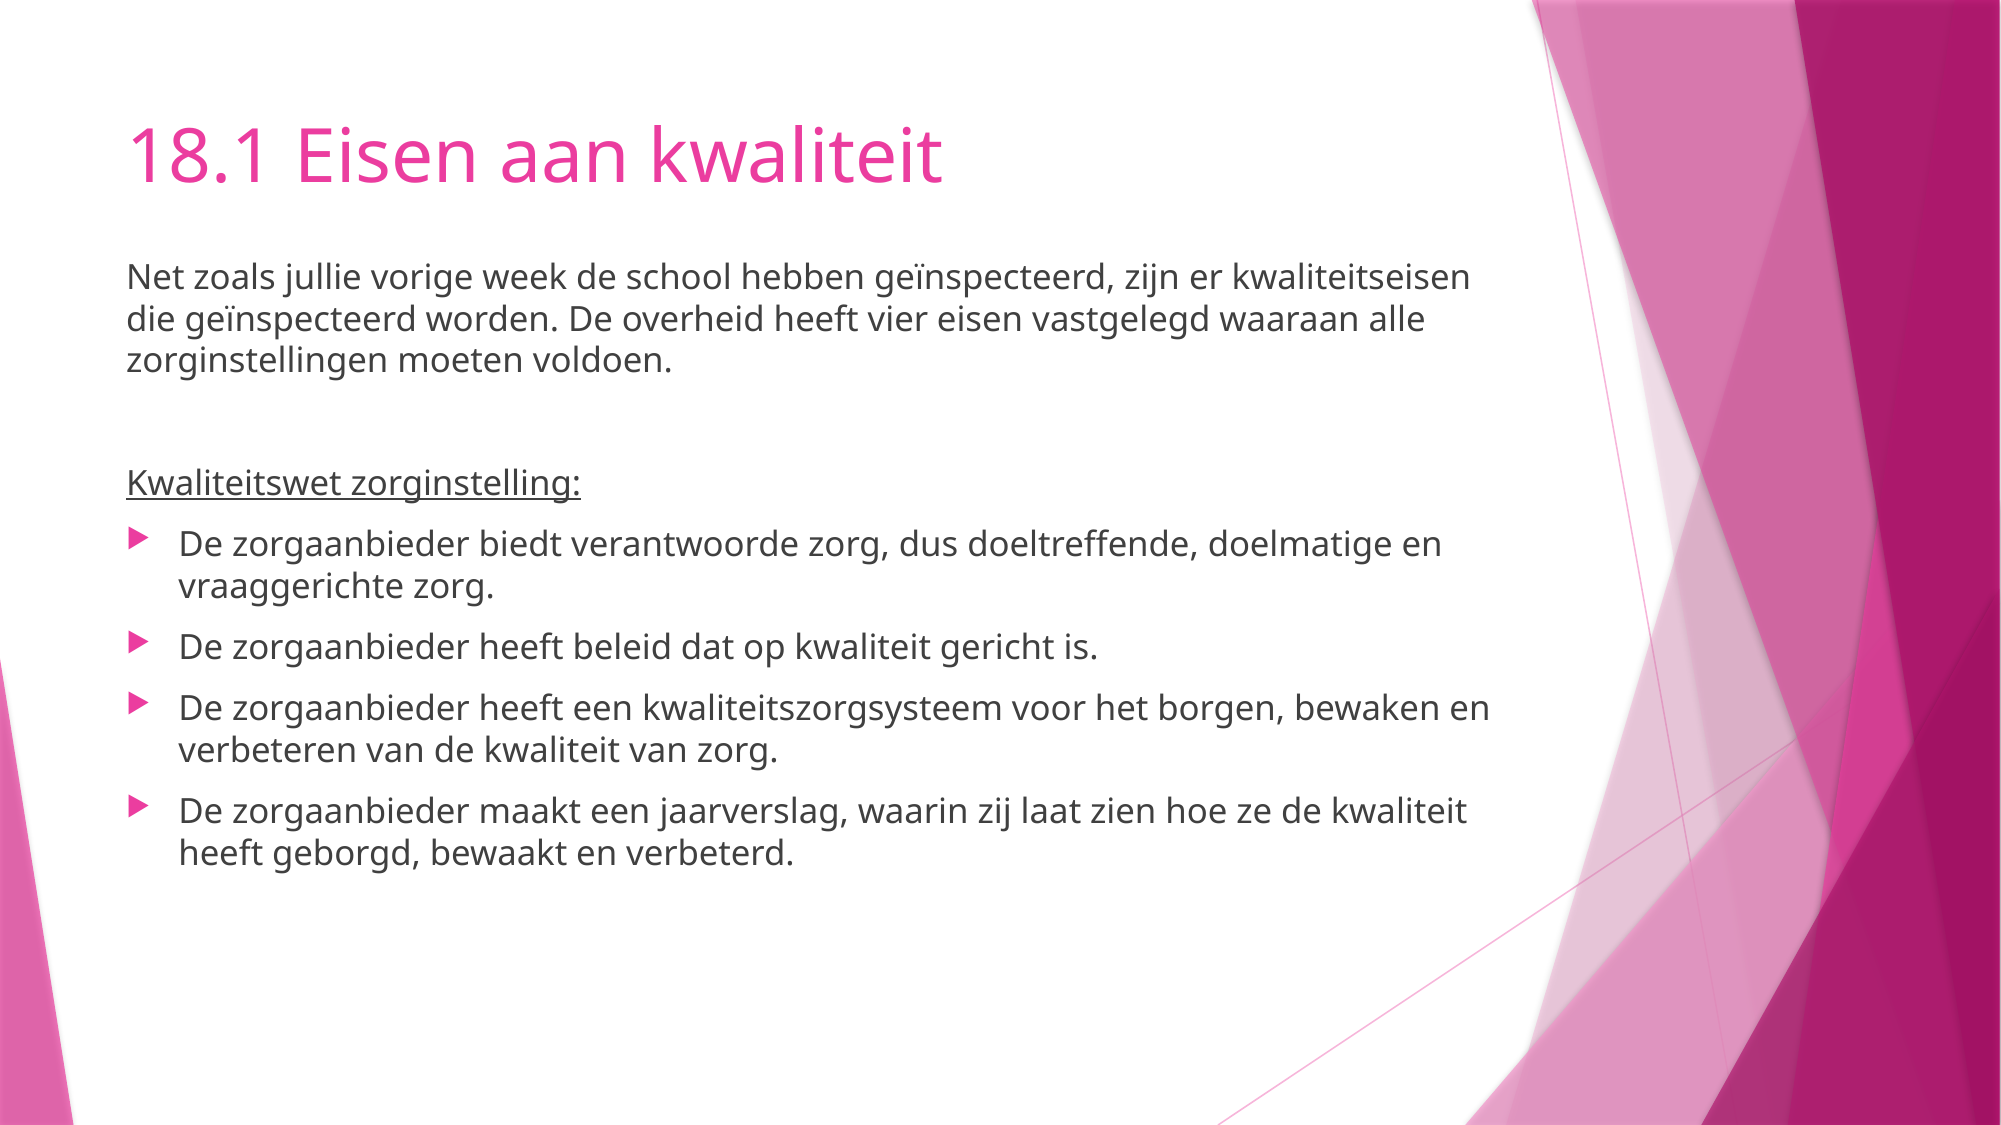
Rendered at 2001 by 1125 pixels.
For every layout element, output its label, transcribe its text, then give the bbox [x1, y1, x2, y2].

list Net zoals jullie vorige week de school hebben geïnspecteerd, zijn er kwaliteitseisen die geïnspecteerd worden. De overheid heeft vier eisen vastgelegd waaraan alle zorginstellingen moeten voldoen. Kwaliteitswet zorginstelling: De zorgaanbieder biedt verantwoorde zorg, dus doeltreffende, doelmatige en vraaggerichte zorg. De zorgaanbieder heeft beleid dat op kwaliteit gericht is. De zorgaanbieder heeft een kwaliteitszorgsysteem voor het borgen, bewaken en verbeteren van de kwaliteit van zorg. De zorgaanbieder maakt een jaarverslag, waarin zij laat zien hoe ze de kwaliteit heeft geborgd, bewaakt en verbeterd. [111, 246, 1522, 884]
title 18.1 Eisen aan kwaliteit [111, 99, 1522, 246]
